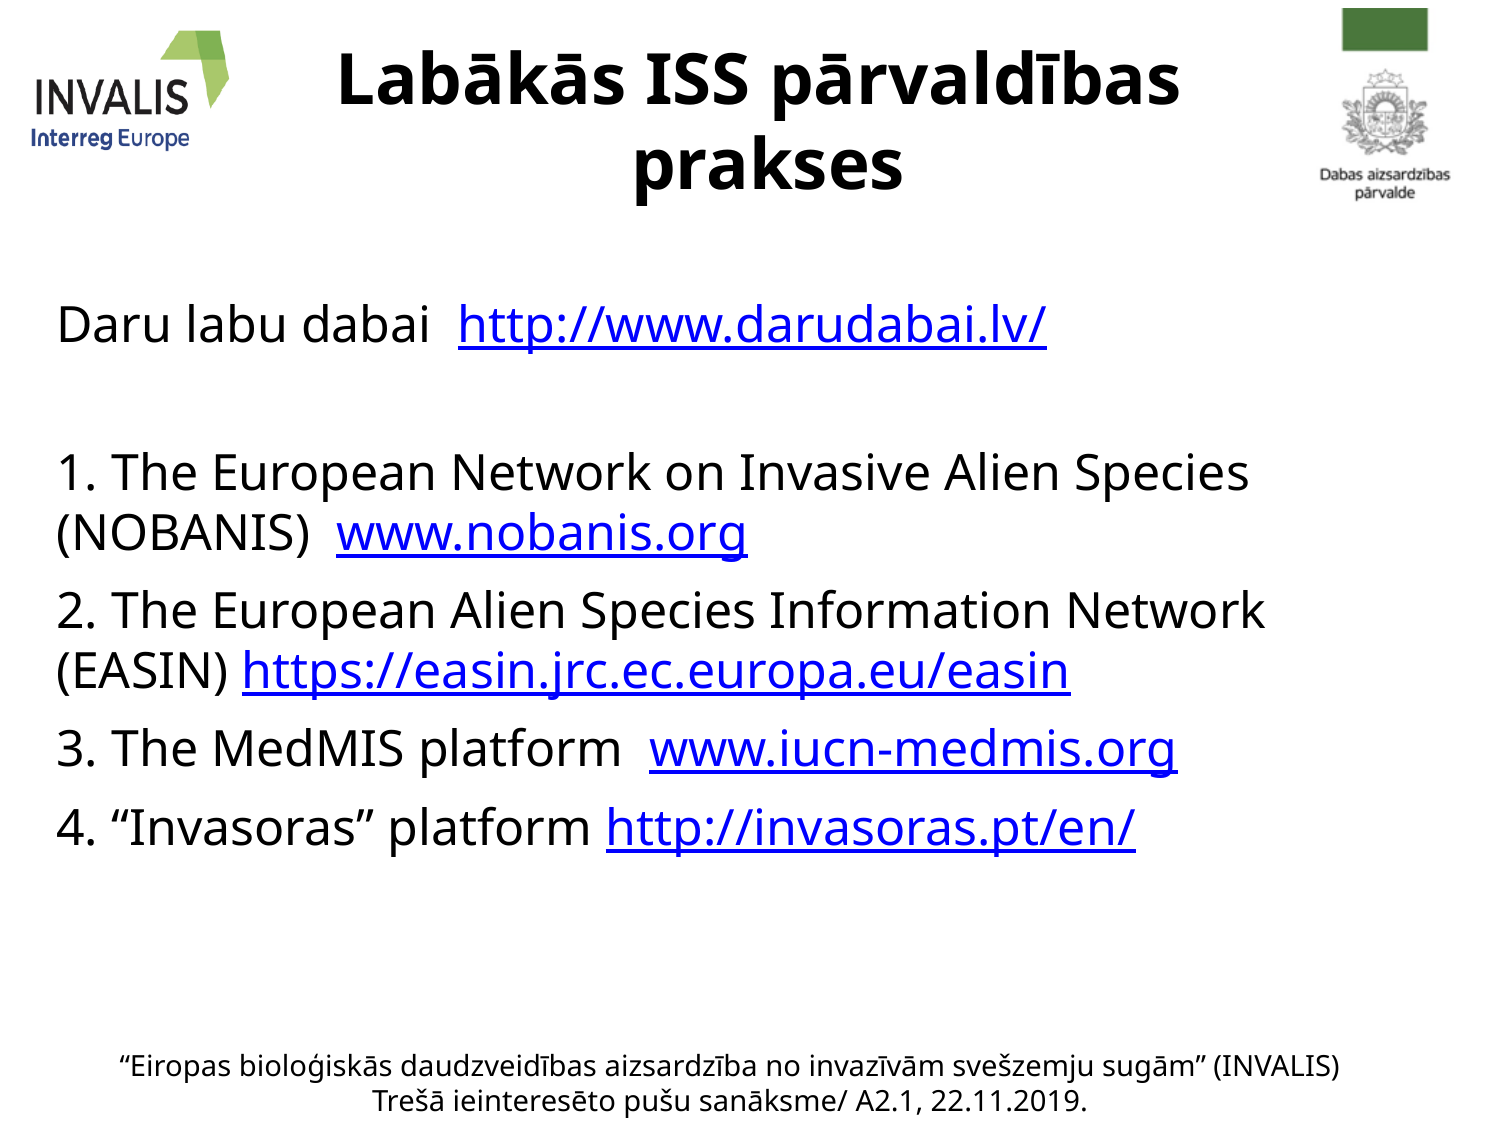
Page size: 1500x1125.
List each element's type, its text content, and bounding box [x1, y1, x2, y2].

picture [1292, 8, 1469, 210]
title Labākās ISS pārvaldības prakses [93, 25, 1288, 213]
text_box “Eiropas bioloģiskās daudzveidības aizsardzība no invazīvām svešzemju sugām” (INVALIS) Trešā ieinteresēto pušu sanāksme/ A2.1, 22.11.2019. [0, 1039, 1468, 1125]
picture [26, 25, 230, 157]
list Daru labu dabai http://www.darudabai.lv/ 1. The European Network on Invasive Alien Species (NOBANIS) www.nobanis.org 2. The European Alien Species Information Network (EASIN) https://easin.jrc.ec.europa.eu/easin 3. The MedMIS platform www.iucn-medmis.org 4. “Invasoras” platform http://invasoras.pt/en/ [40, 284, 1468, 1039]
